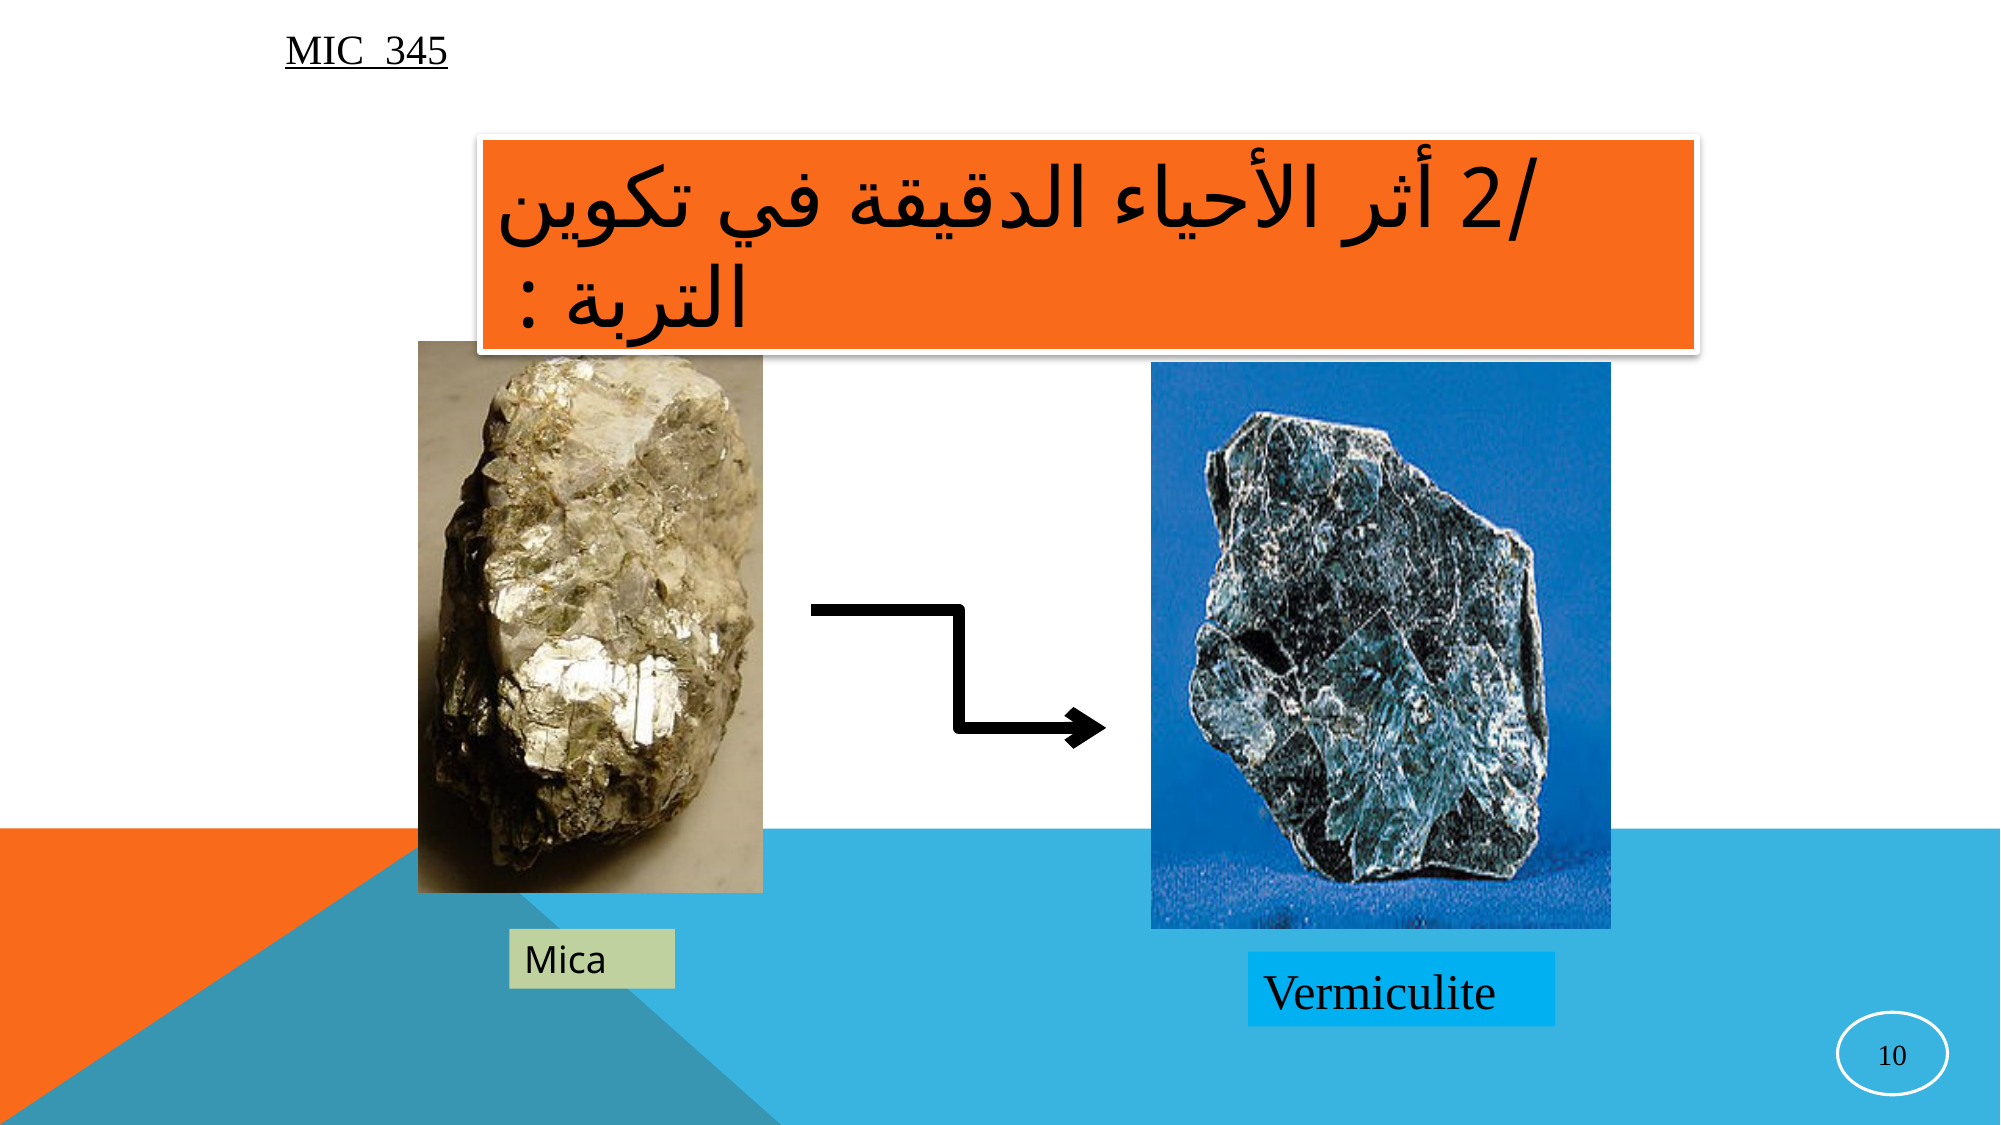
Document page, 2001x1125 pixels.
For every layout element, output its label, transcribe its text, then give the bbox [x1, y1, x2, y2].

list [418, 341, 763, 894]
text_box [810, 609, 1107, 729]
text_box /2 أثر الأحياء الدقيقة في تكوين التربة : [477, 134, 1700, 355]
slide_number 10 [1835, 1010, 1950, 1097]
text_box Mica [509, 928, 675, 989]
text_box MIC 345 [270, 0, 1721, 121]
picture [1151, 361, 1612, 930]
text_box Vermiculite [1248, 951, 1556, 1027]
